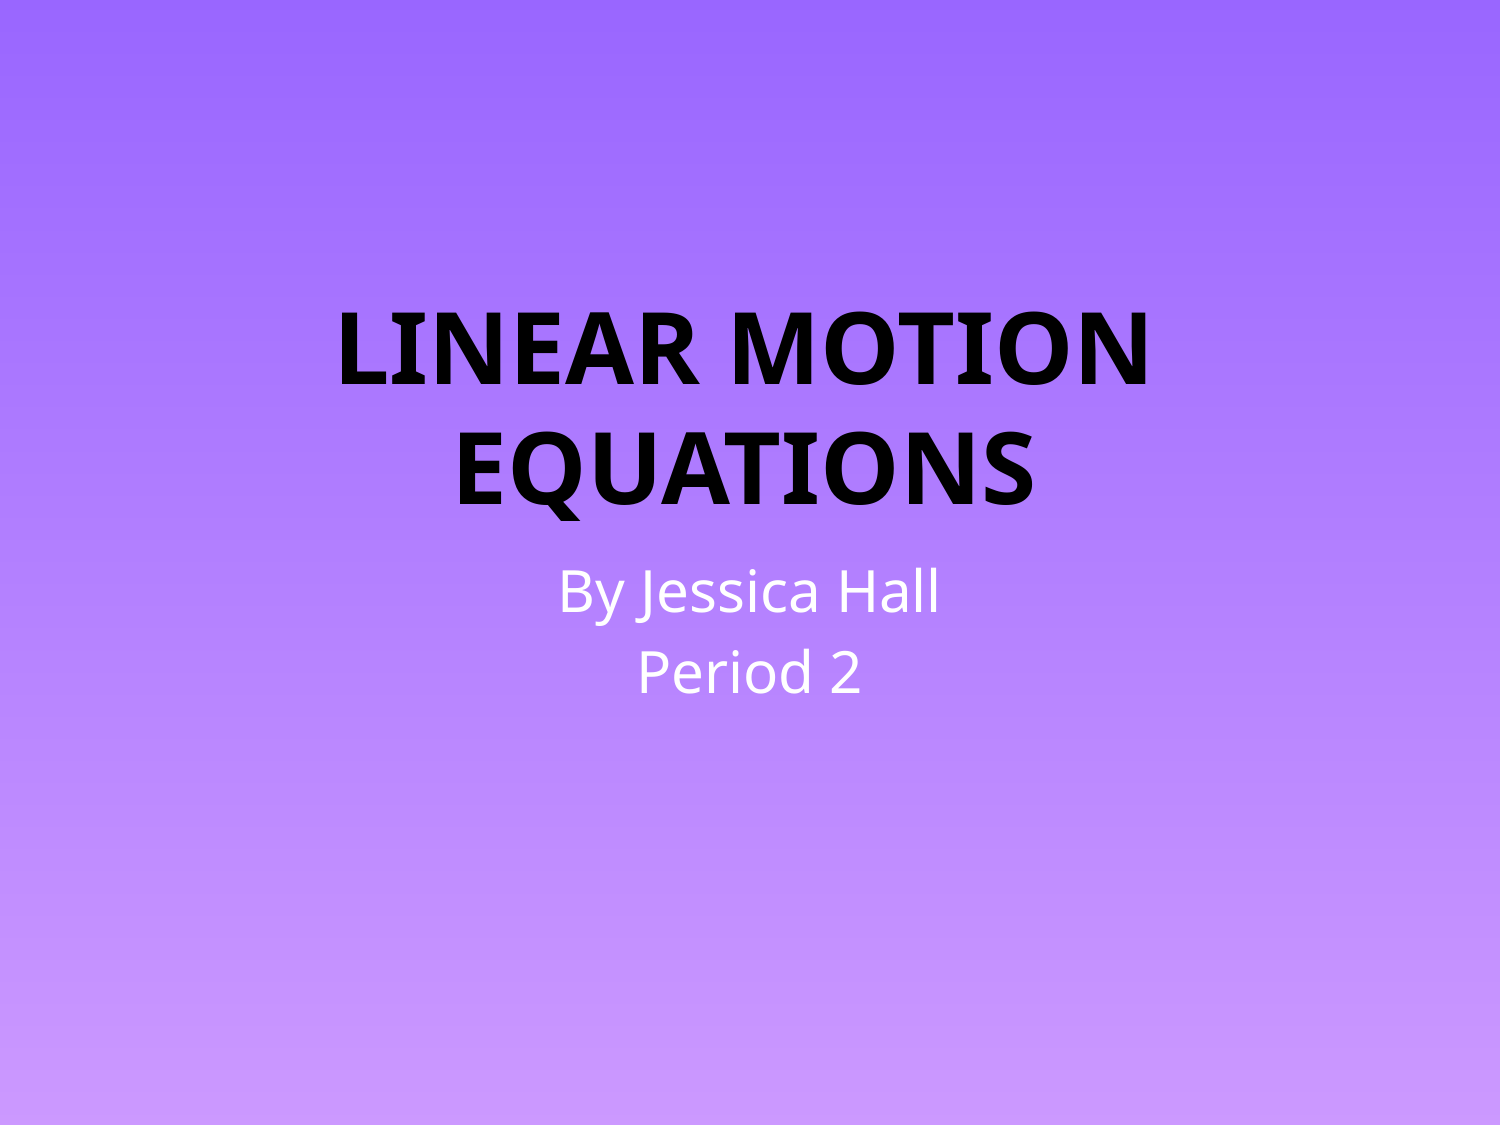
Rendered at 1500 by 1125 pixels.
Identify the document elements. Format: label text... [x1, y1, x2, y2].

title Linear Motion Equations [69, 224, 1420, 525]
subtitle By Jessica Hall Period 2 [225, 546, 1275, 834]
